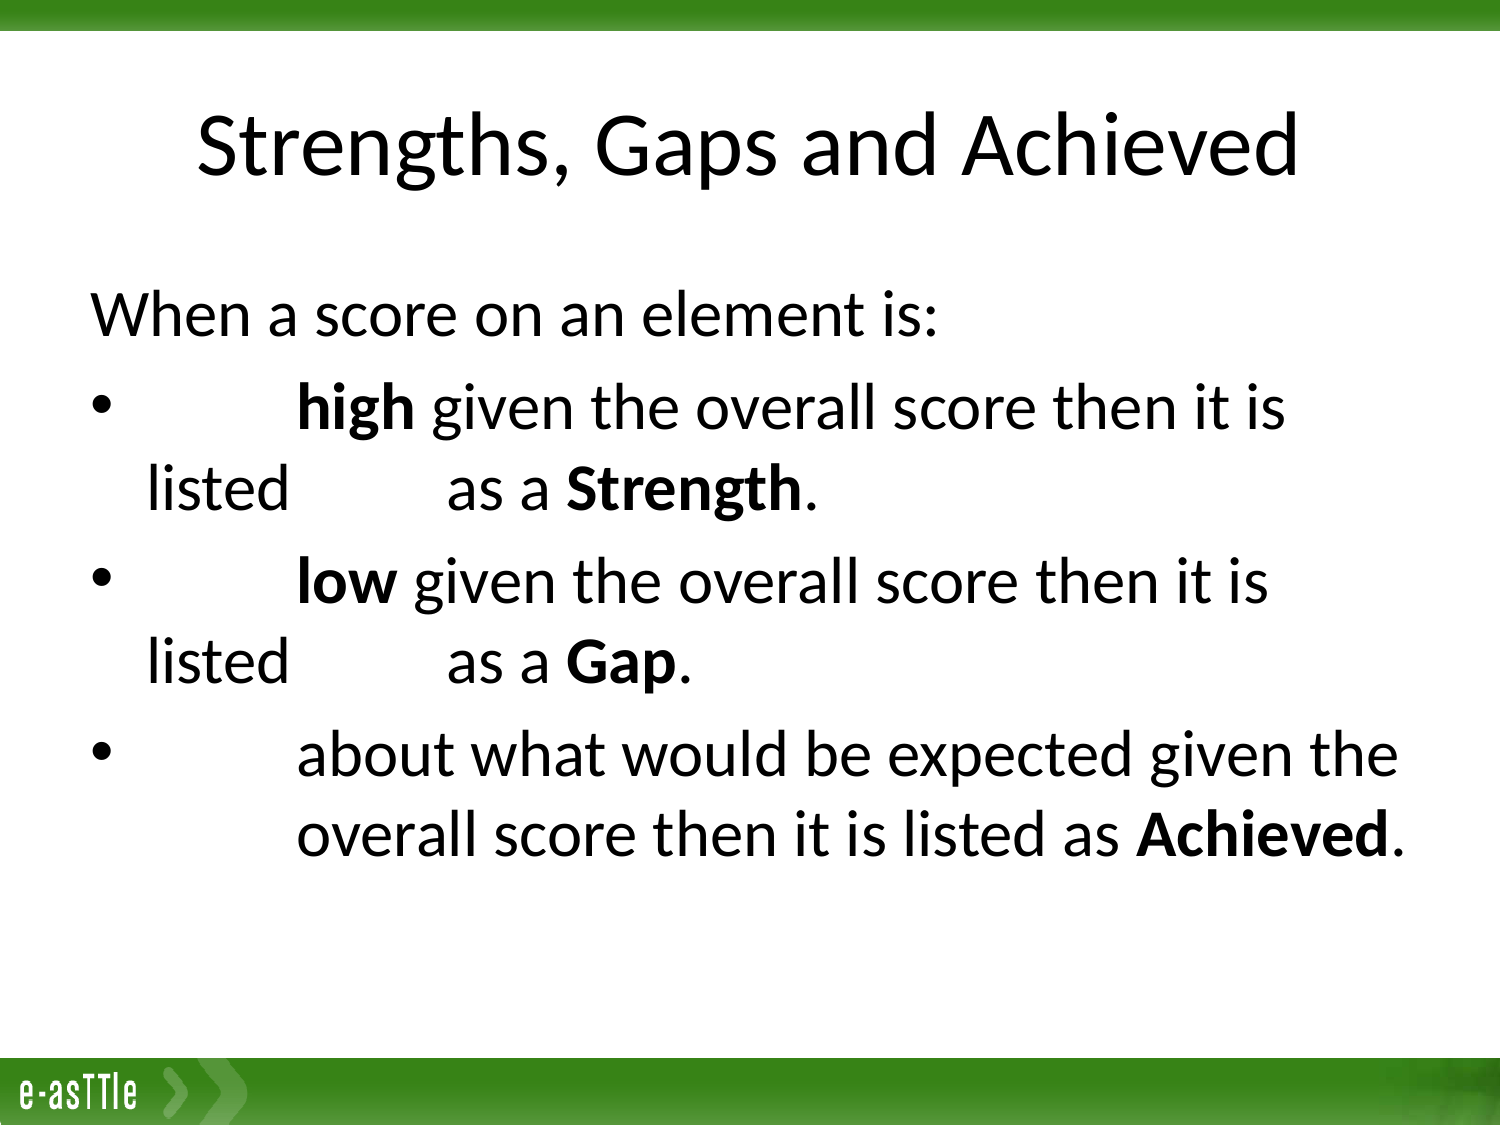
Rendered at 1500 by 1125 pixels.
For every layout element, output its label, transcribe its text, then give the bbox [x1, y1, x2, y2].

list When a score on an element is: high given the overall score then it is listed as a Strength. low given the overall score then it is listed as a Gap. about what would be expected given the overall score then it is listed as Achieved. [75, 262, 1425, 1005]
picture [0, 0, 1500, 31]
picture [0, 1058, 1500, 1125]
title Strengths, Gaps and Achieved [75, 45, 1425, 233]
